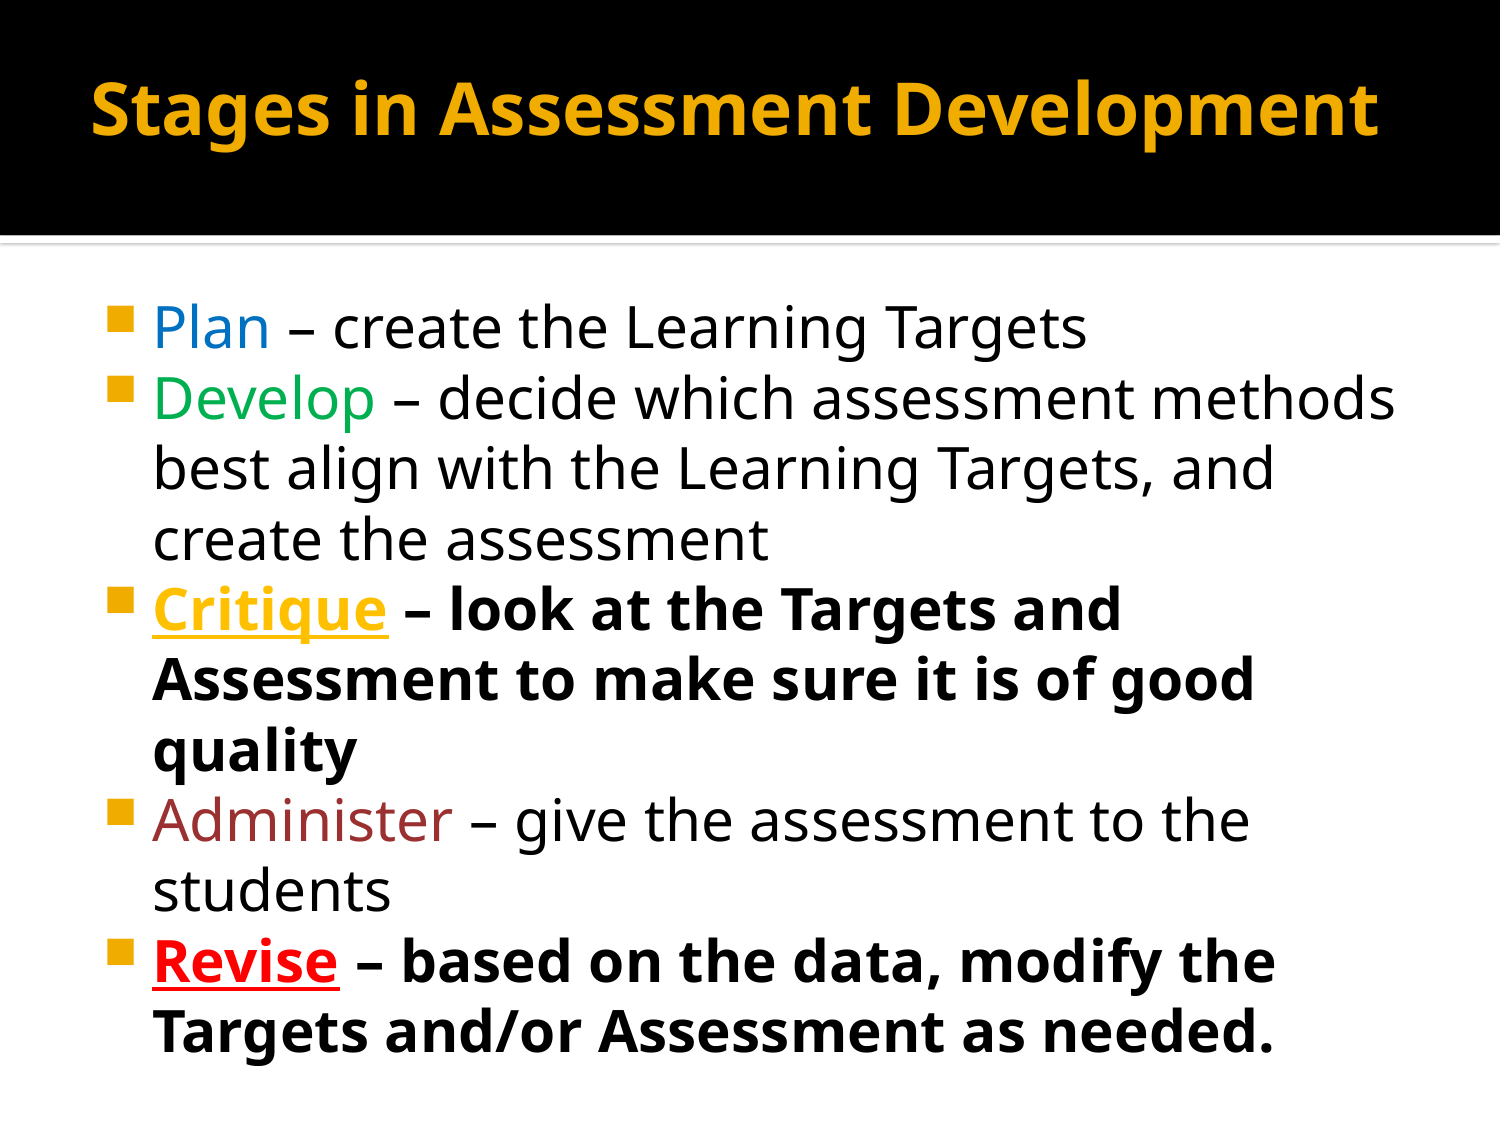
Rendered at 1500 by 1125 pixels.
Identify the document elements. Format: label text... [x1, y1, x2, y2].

list Plan – create the Learning Targets Develop – decide which assessment methods best align with the Learning Targets, and create the assessment Critique – look at the Targets and Assessment to make sure it is of good quality Administer – give the assessment to the students Revise – based on the data, modify the Targets and/or Assessment as needed. [75, 275, 1425, 1075]
title Stages in Assessment Development [75, 12, 1425, 200]
